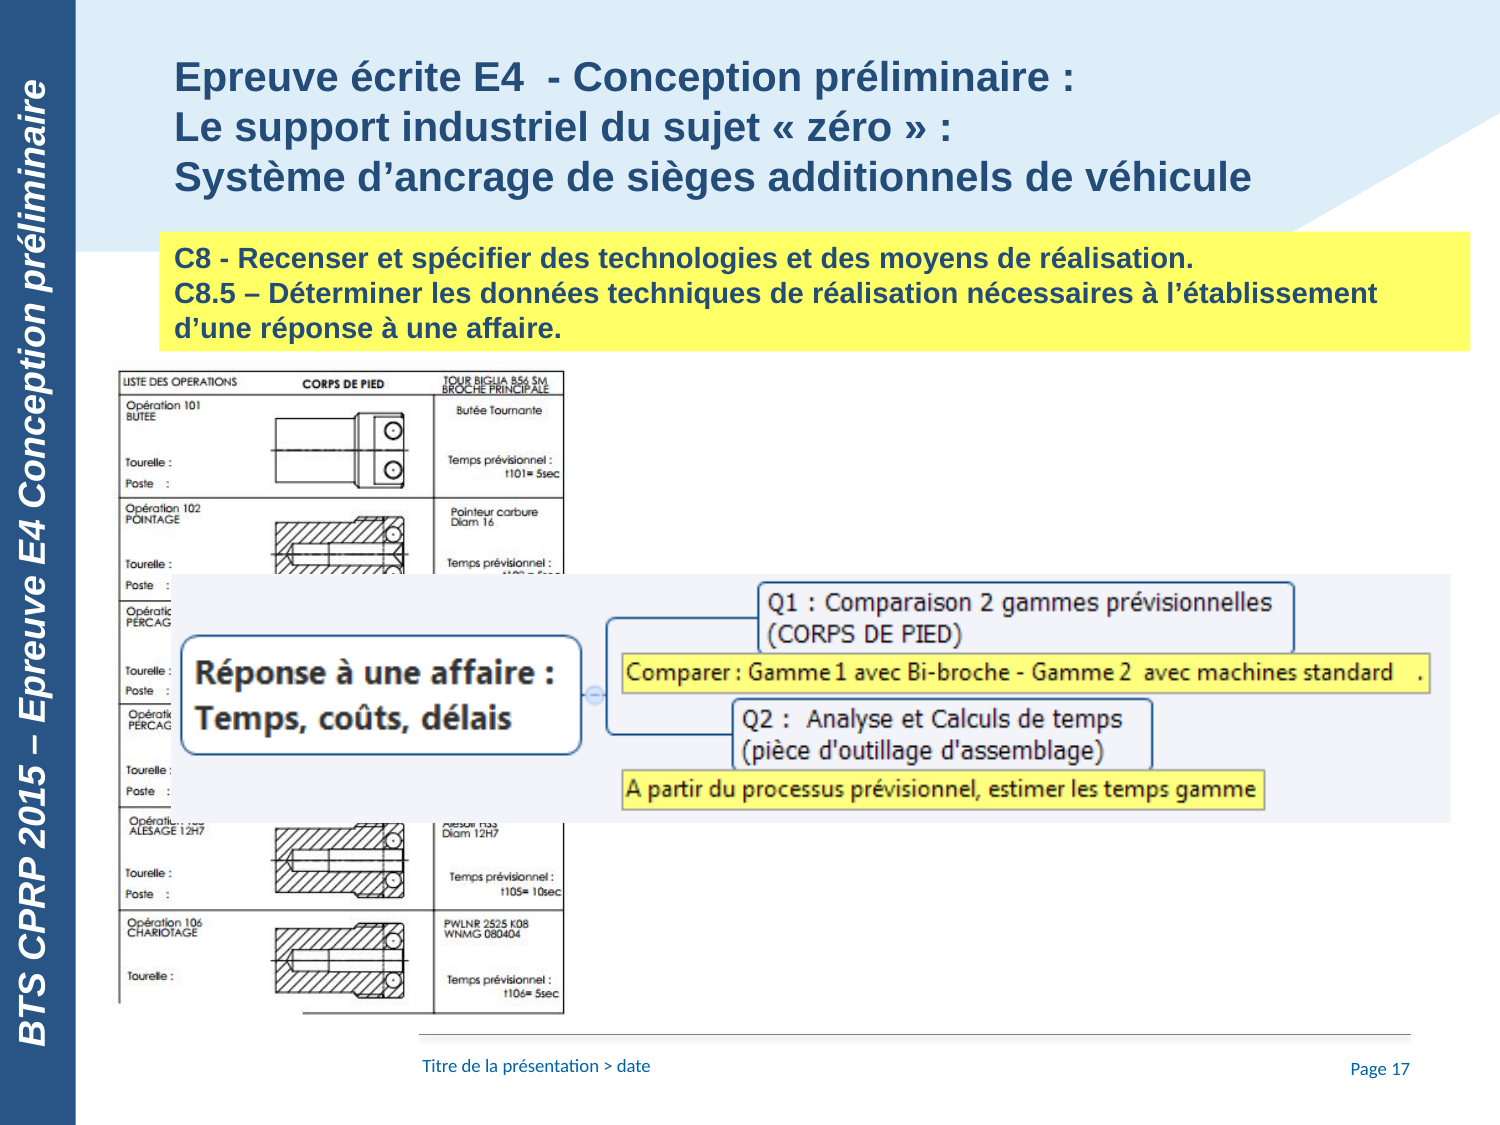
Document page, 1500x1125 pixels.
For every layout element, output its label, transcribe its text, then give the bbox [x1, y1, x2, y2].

text_box BTS CPRP 2015 – Epreuve E4 Conception préliminaire [0, 0, 76, 1125]
text_box C8 - Recenser et spécifier des technologies et des moyens de réalisation. C8.5 – Déterminer les données techniques de réalisation nécessaires à l’établissement d’une réponse à une affaire. [159, 231, 1471, 352]
text_box Epreuve écrite E4 - Conception préliminaire : Le support industriel du sujet « zéro » : Système d’ancrage de sièges additionnels de véhicule [159, 42, 1341, 208]
picture [111, 361, 1452, 1021]
